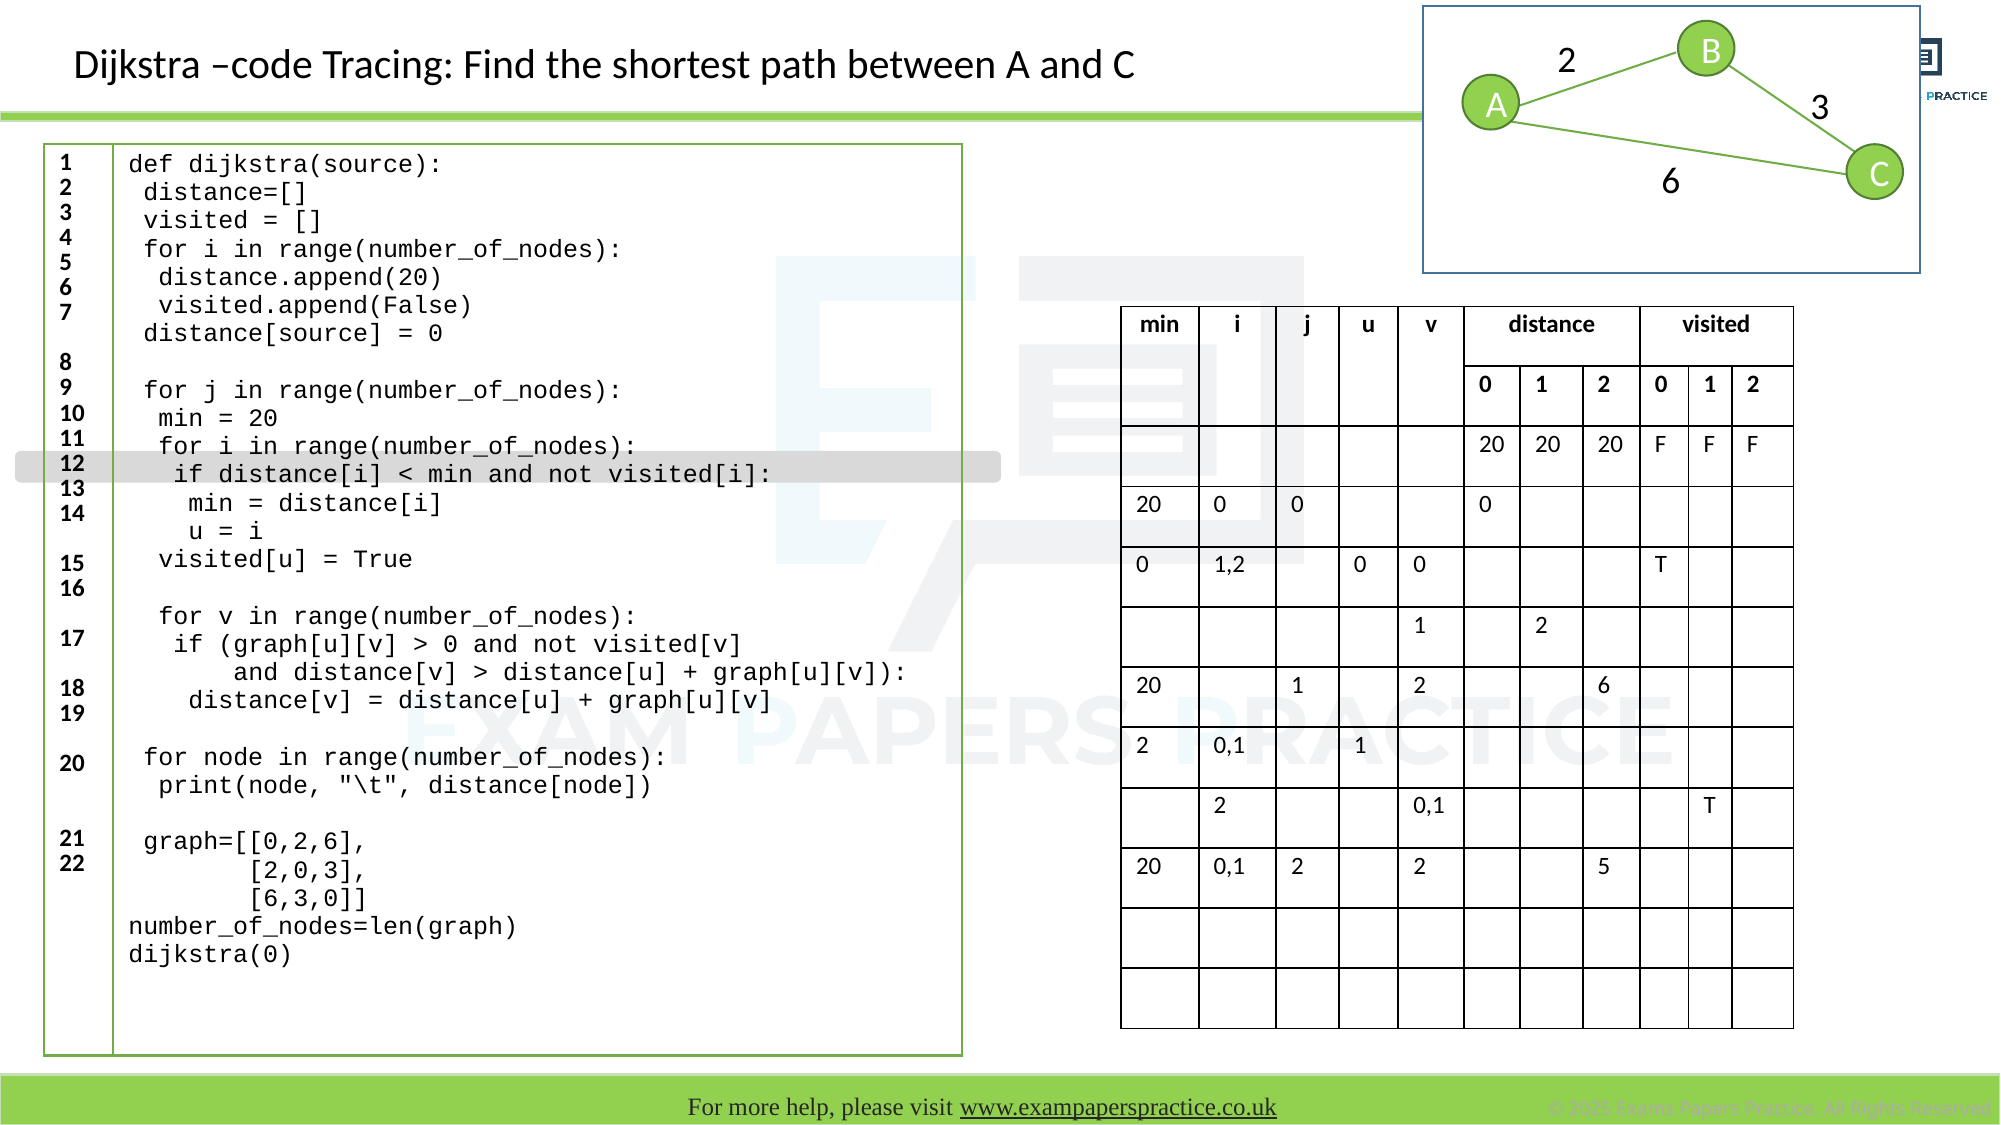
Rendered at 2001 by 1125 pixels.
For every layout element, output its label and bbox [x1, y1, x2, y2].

table_cell [1584, 789, 1639, 847]
table_cell [1733, 668, 1793, 726]
table_cell [1584, 548, 1639, 606]
table_cell [1689, 427, 1731, 486]
table_cell [1340, 608, 1397, 666]
table_cell [1689, 487, 1731, 546]
table_cell [1521, 668, 1582, 726]
table_cell [1641, 849, 1688, 907]
table_cell [1277, 728, 1338, 787]
table_cell [1641, 728, 1688, 787]
table_cell [1277, 427, 1338, 486]
table_header [1340, 307, 1397, 425]
table_cell [1340, 909, 1397, 967]
table_cell [1733, 367, 1793, 425]
text_box [58, 29, 1152, 94]
table_cell [1521, 789, 1582, 847]
table_header [1277, 307, 1338, 425]
table_cell [1689, 789, 1731, 847]
table_cell [1340, 427, 1397, 486]
table_header [114, 145, 961, 1054]
table_cell [1277, 487, 1338, 546]
table_cell [1465, 608, 1519, 666]
table_cell [1521, 367, 1582, 425]
table_cell [1584, 367, 1639, 425]
table_cell [1641, 487, 1688, 546]
table_cell [1584, 427, 1639, 486]
table_cell [1399, 608, 1463, 666]
table_cell [1584, 487, 1639, 546]
table_cell [1399, 909, 1463, 967]
table_cell [1122, 608, 1198, 666]
table_header [1641, 307, 1793, 365]
table_cell [1521, 849, 1582, 907]
table_cell [1465, 668, 1519, 726]
text_box [14, 450, 43, 483]
text_box [963, 450, 1002, 483]
table_header [1399, 307, 1463, 425]
table_header [1122, 307, 1198, 425]
table_cell [1689, 548, 1731, 606]
table_cell [1689, 728, 1731, 787]
table_cell [1733, 969, 1793, 1028]
table_cell [1465, 427, 1519, 486]
table_header [1200, 307, 1275, 425]
table_cell [1200, 728, 1275, 787]
table_cell [1399, 789, 1463, 847]
table_cell [1521, 427, 1582, 486]
table_cell [1465, 969, 1519, 1028]
table_cell [1277, 548, 1338, 606]
table_cell [1584, 728, 1639, 787]
table_header [1465, 307, 1639, 365]
table_cell [1641, 668, 1688, 726]
table_cell [1200, 849, 1275, 907]
table_cell [1521, 728, 1582, 787]
table_cell [1200, 789, 1275, 847]
table_cell [1399, 548, 1463, 606]
table_cell [1465, 487, 1519, 546]
table_cell [1584, 668, 1639, 726]
table_cell [1200, 668, 1275, 726]
table_cell [1641, 969, 1688, 1028]
table_cell [1465, 849, 1519, 907]
table_cell [1200, 909, 1275, 967]
table_cell [1689, 367, 1731, 425]
table_cell [1733, 548, 1793, 606]
table_cell [1584, 969, 1639, 1028]
table_cell [1122, 487, 1198, 546]
table_cell [1340, 668, 1397, 726]
table_cell [1277, 909, 1338, 967]
table_cell [1340, 487, 1397, 546]
table_cell [1584, 608, 1639, 666]
text_box [1422, 5, 1921, 274]
table_cell [1340, 849, 1397, 907]
table_cell [1200, 487, 1275, 546]
table_cell [1689, 608, 1731, 666]
table_cell [1641, 789, 1688, 847]
table_cell [1277, 969, 1338, 1028]
table_cell [1521, 969, 1582, 1028]
table_cell [1122, 728, 1198, 787]
table_cell [1399, 668, 1463, 726]
table_cell [1277, 789, 1338, 847]
table_cell [1399, 427, 1463, 486]
table_cell [1277, 849, 1338, 907]
table_cell [1465, 548, 1519, 606]
table_cell [1122, 668, 1198, 726]
table_cell [1584, 849, 1639, 907]
table_cell [1733, 728, 1793, 787]
table_cell [1122, 548, 1198, 606]
table_cell [1122, 909, 1198, 967]
table_cell [1733, 909, 1793, 967]
table_cell [1521, 608, 1582, 666]
table_cell [1733, 789, 1793, 847]
table_cell [1465, 367, 1519, 425]
table_cell [1521, 909, 1582, 967]
table_cell [1200, 427, 1275, 486]
table_cell [1641, 548, 1688, 606]
table_cell [1277, 608, 1338, 666]
table_cell [1340, 728, 1397, 787]
table_cell [1340, 548, 1397, 606]
table_cell [1122, 969, 1198, 1028]
table_cell [1399, 728, 1463, 787]
table_cell [1200, 969, 1275, 1028]
table_cell [1641, 427, 1688, 486]
table_cell [1399, 487, 1463, 546]
table_cell [1521, 548, 1582, 606]
table_cell [1733, 608, 1793, 666]
table_cell [1733, 487, 1793, 546]
table_cell [1689, 909, 1731, 967]
table_cell [1200, 548, 1275, 606]
table_cell [1521, 487, 1582, 546]
table_cell [1200, 608, 1275, 666]
table_cell [1465, 728, 1519, 787]
table_cell [1689, 849, 1731, 907]
table_cell [1399, 969, 1463, 1028]
table_cell [1641, 367, 1688, 425]
table_cell [1399, 849, 1463, 907]
table_cell [1733, 427, 1793, 486]
table_cell [1340, 789, 1397, 847]
table_cell [1733, 849, 1793, 907]
table_cell [1340, 969, 1397, 1028]
table_cell [1122, 789, 1198, 847]
table_cell [1122, 427, 1198, 486]
table_cell [1122, 849, 1198, 907]
table_cell [1465, 789, 1519, 847]
table_cell [1584, 909, 1639, 967]
table_cell [1641, 909, 1688, 967]
table_cell [1689, 969, 1731, 1028]
table_cell [1641, 608, 1688, 666]
table_header [45, 145, 112, 1054]
table_cell [1277, 668, 1338, 726]
table_cell [1689, 668, 1731, 726]
table_cell [1465, 909, 1519, 967]
